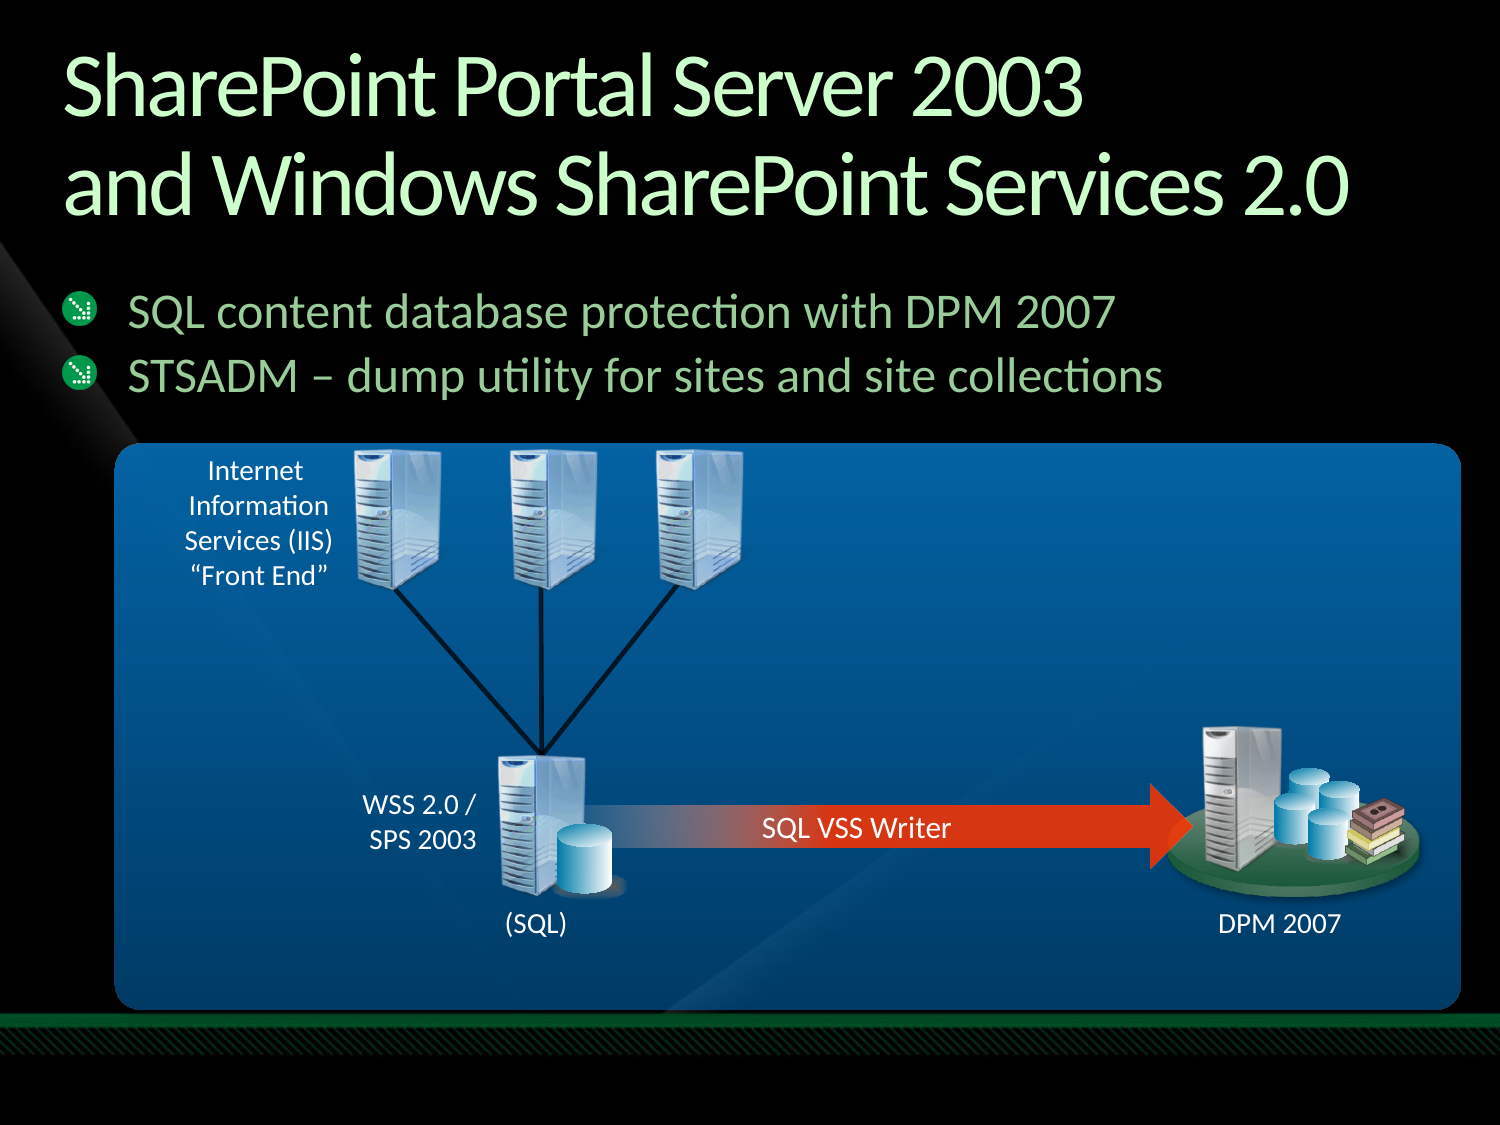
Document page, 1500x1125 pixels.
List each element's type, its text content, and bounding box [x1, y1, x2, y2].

text_box [114, 443, 1461, 1010]
text_box SQL VSS Writer [775, 804, 1149, 848]
title SharePoint Portal Server 2003 and Windows SharePoint Services 2.0 [62, 37, 1438, 238]
list SQL content database protection with DPM 2007 STSADM – dump utility for sites and site collections [62, 285, 1438, 648]
picture [0, 0, 1500, 1125]
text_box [1154, 726, 1434, 948]
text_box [168, 443, 771, 948]
